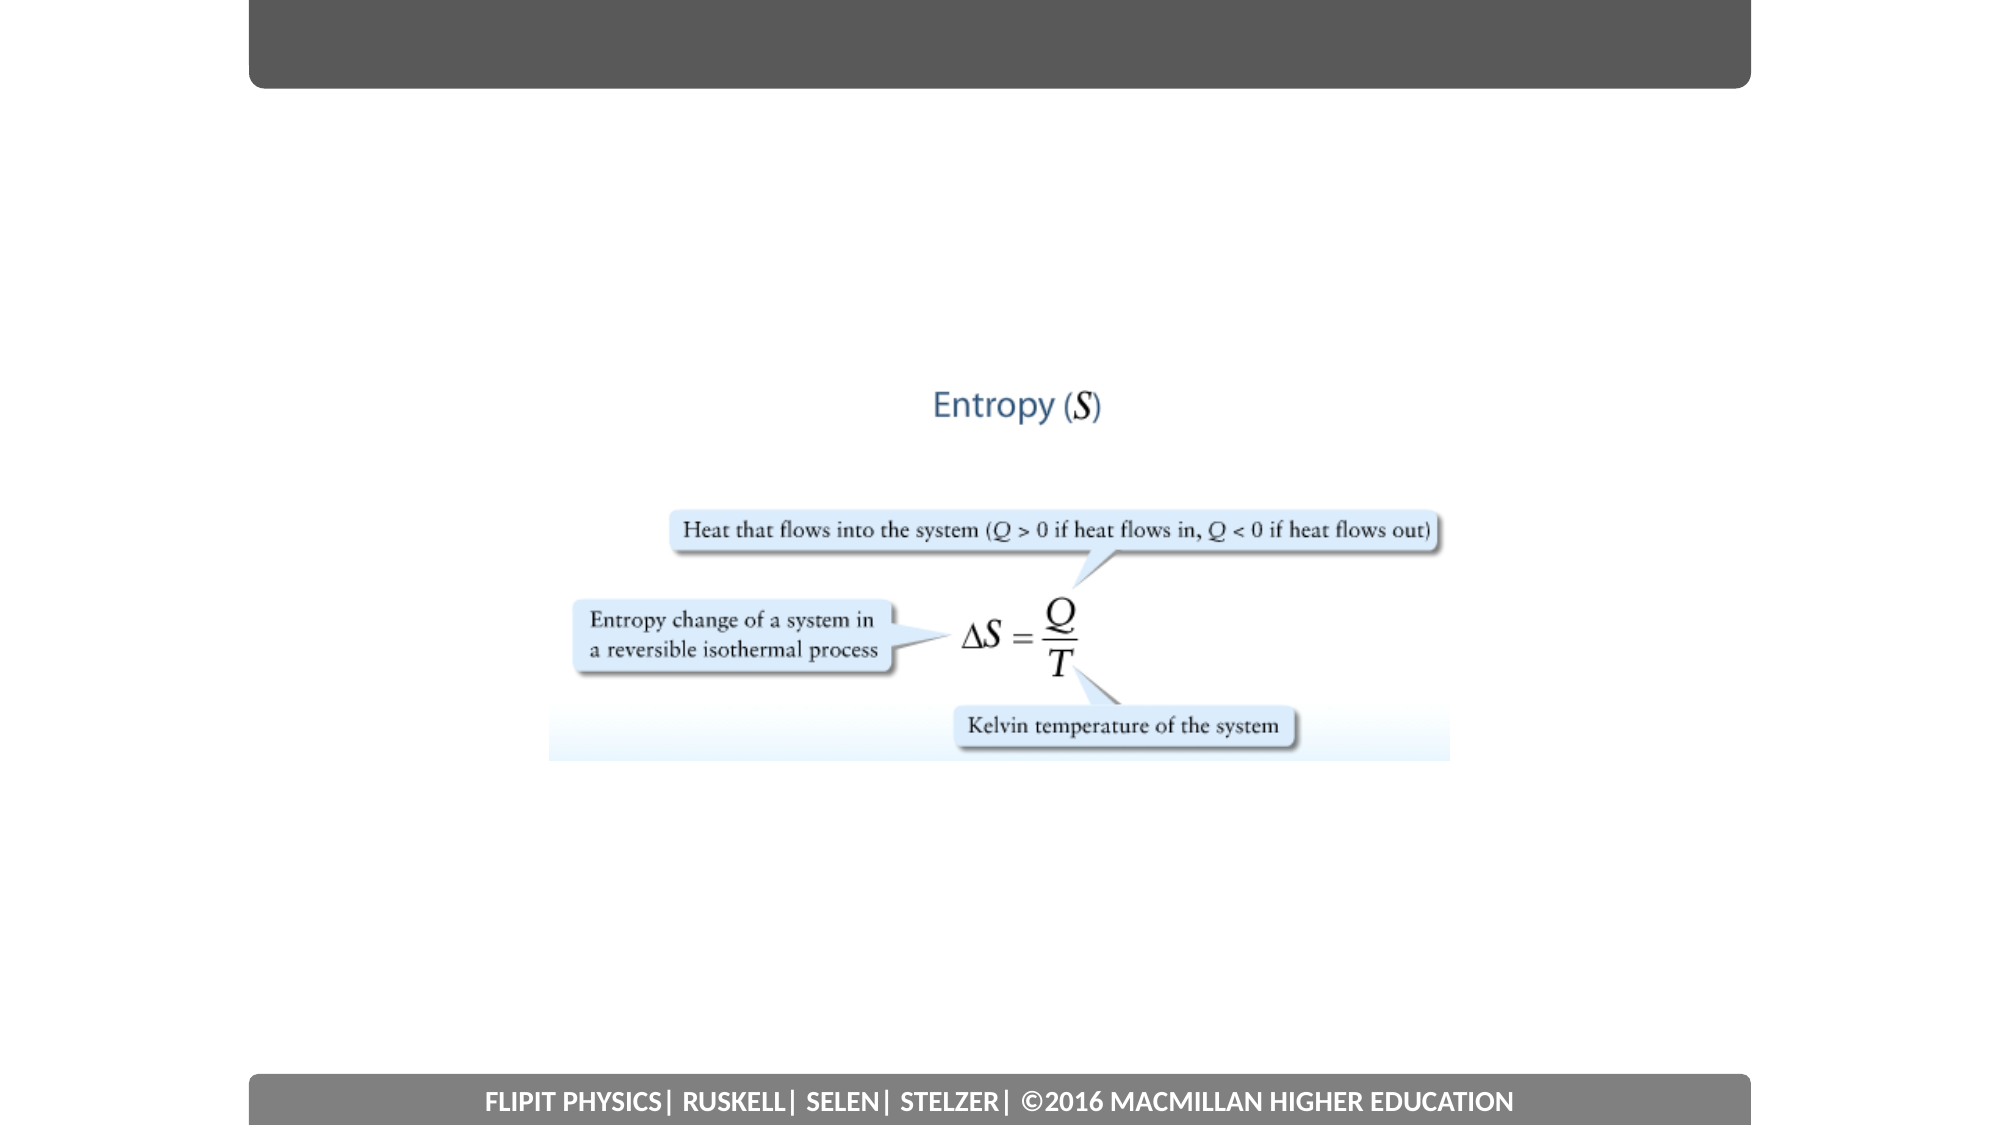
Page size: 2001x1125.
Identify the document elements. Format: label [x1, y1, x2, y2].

picture [549, 363, 1450, 761]
text_box [248, 0, 1752, 89]
text_box [249, 1074, 1750, 1125]
